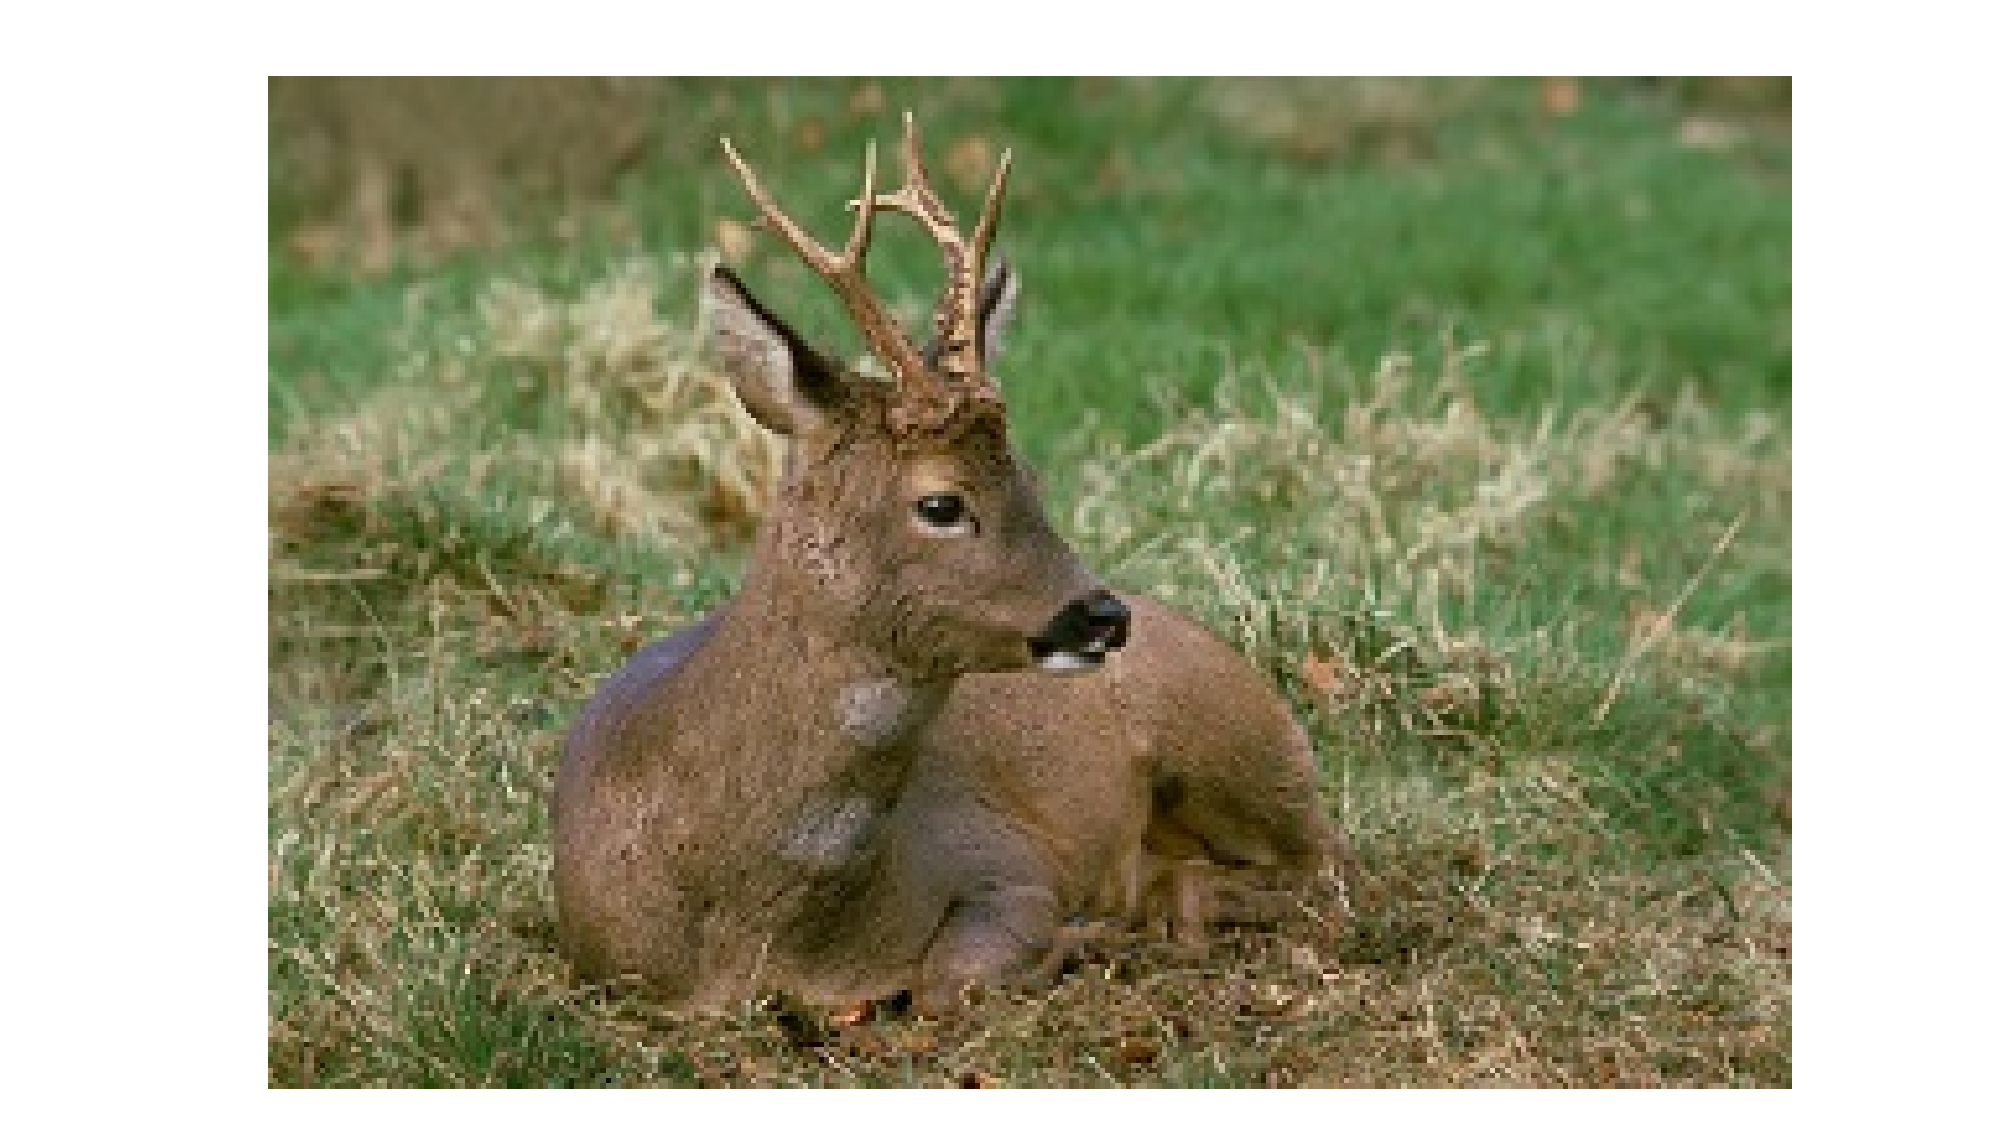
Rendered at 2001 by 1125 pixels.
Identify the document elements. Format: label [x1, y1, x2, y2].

picture [268, 76, 1792, 1089]
